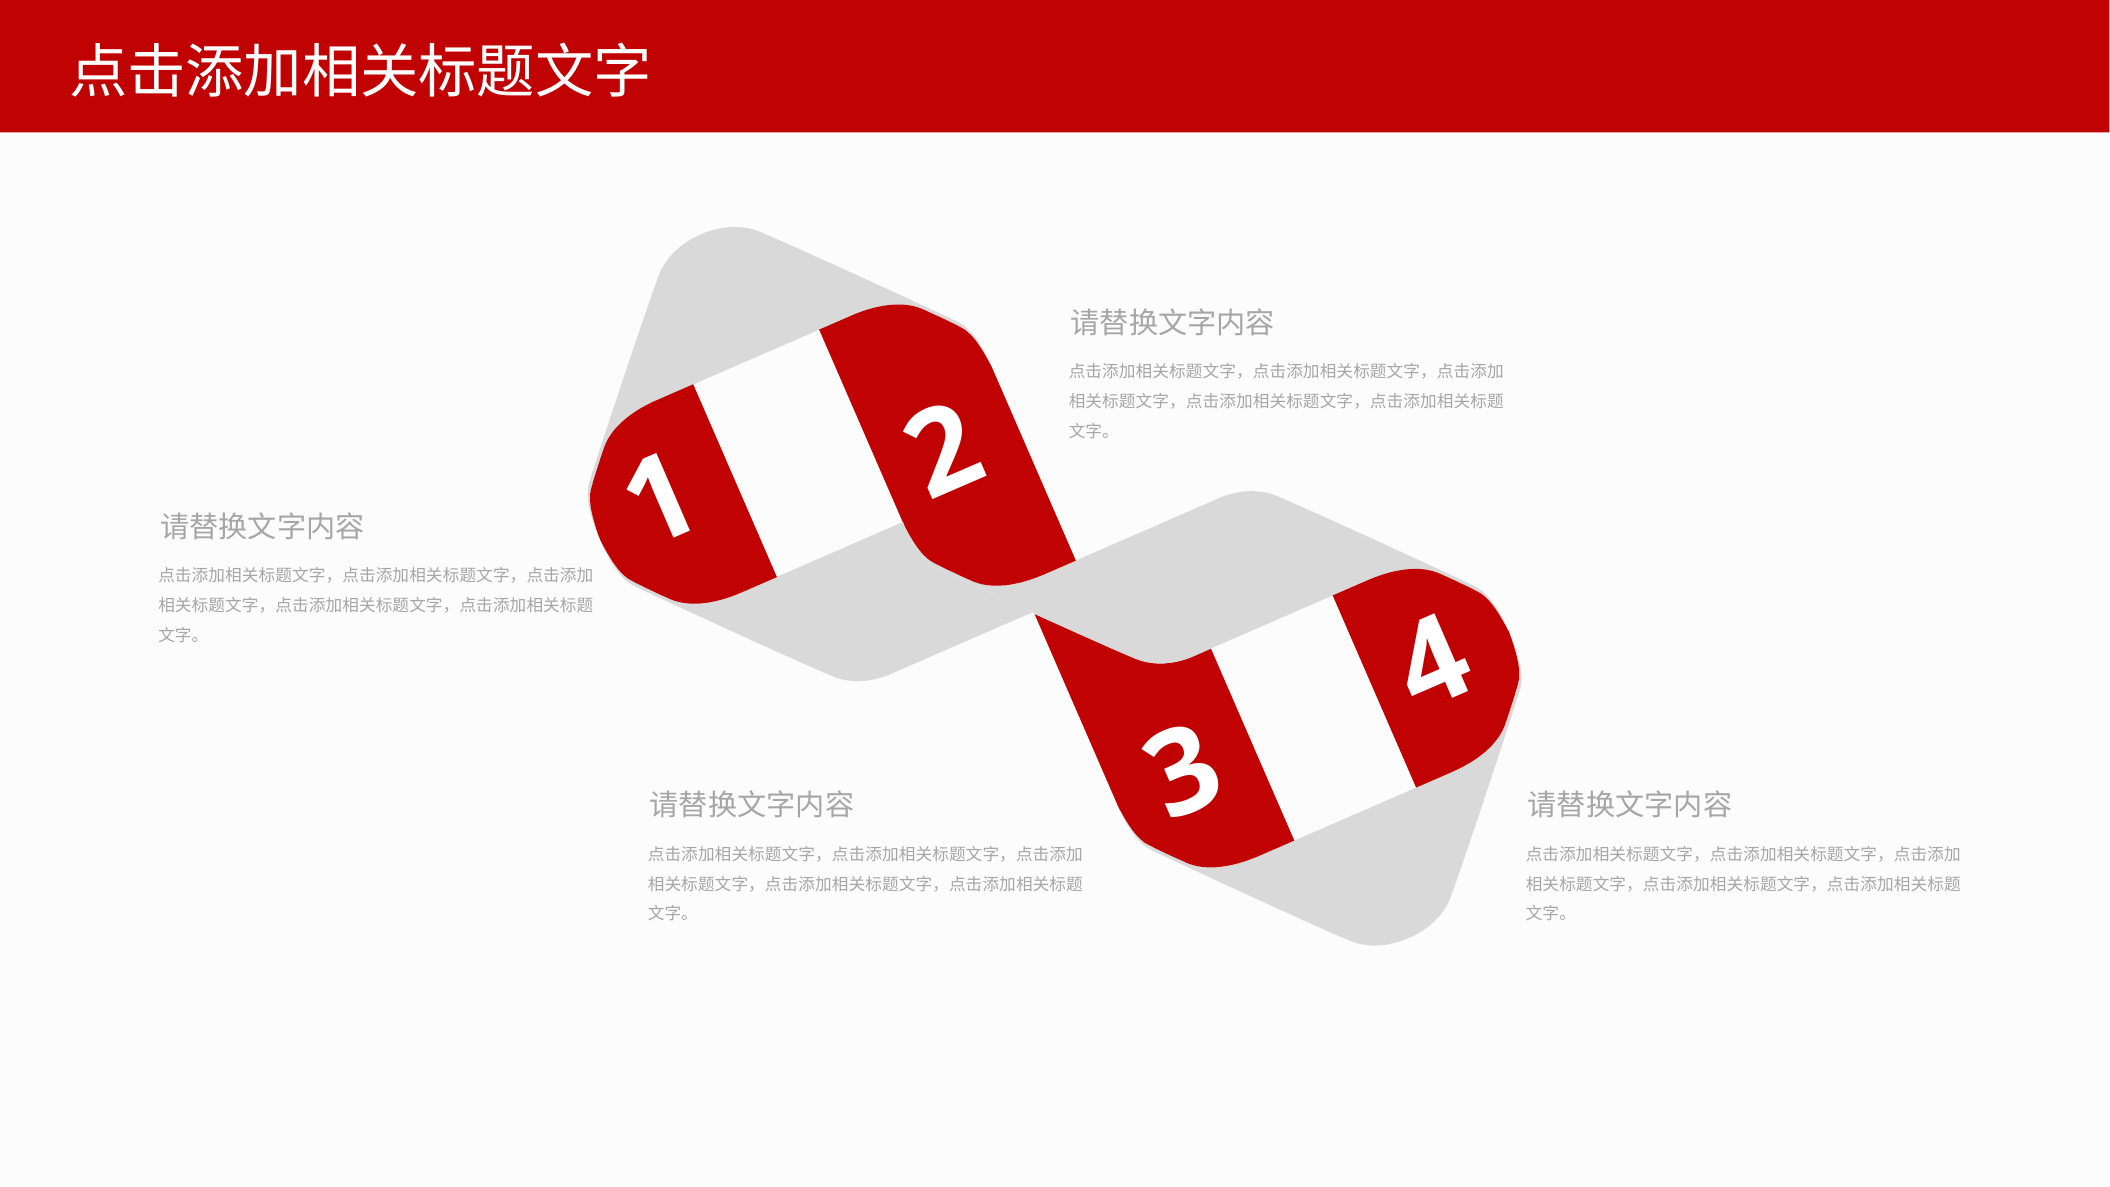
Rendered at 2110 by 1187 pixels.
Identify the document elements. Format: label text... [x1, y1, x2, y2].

text_box 点击添加相关标题文字 [54, 26, 667, 112]
text_box 点击添加相关标题文字，点击添加相关标题文字，点击添加相关标题文字，点击添加相关标题文字，点击添加相关标题文字。 [1576, 826, 1981, 931]
text_box 请替换文字内容 [1576, 771, 1911, 830]
text_box 请替换文字内容 [144, 493, 534, 551]
text_box 点击添加相关标题文字，点击添加相关标题文字，点击添加相关标题文字，点击添加相关标题文字，点击添加相关标题文字。 [144, 551, 534, 652]
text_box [534, 224, 1576, 948]
